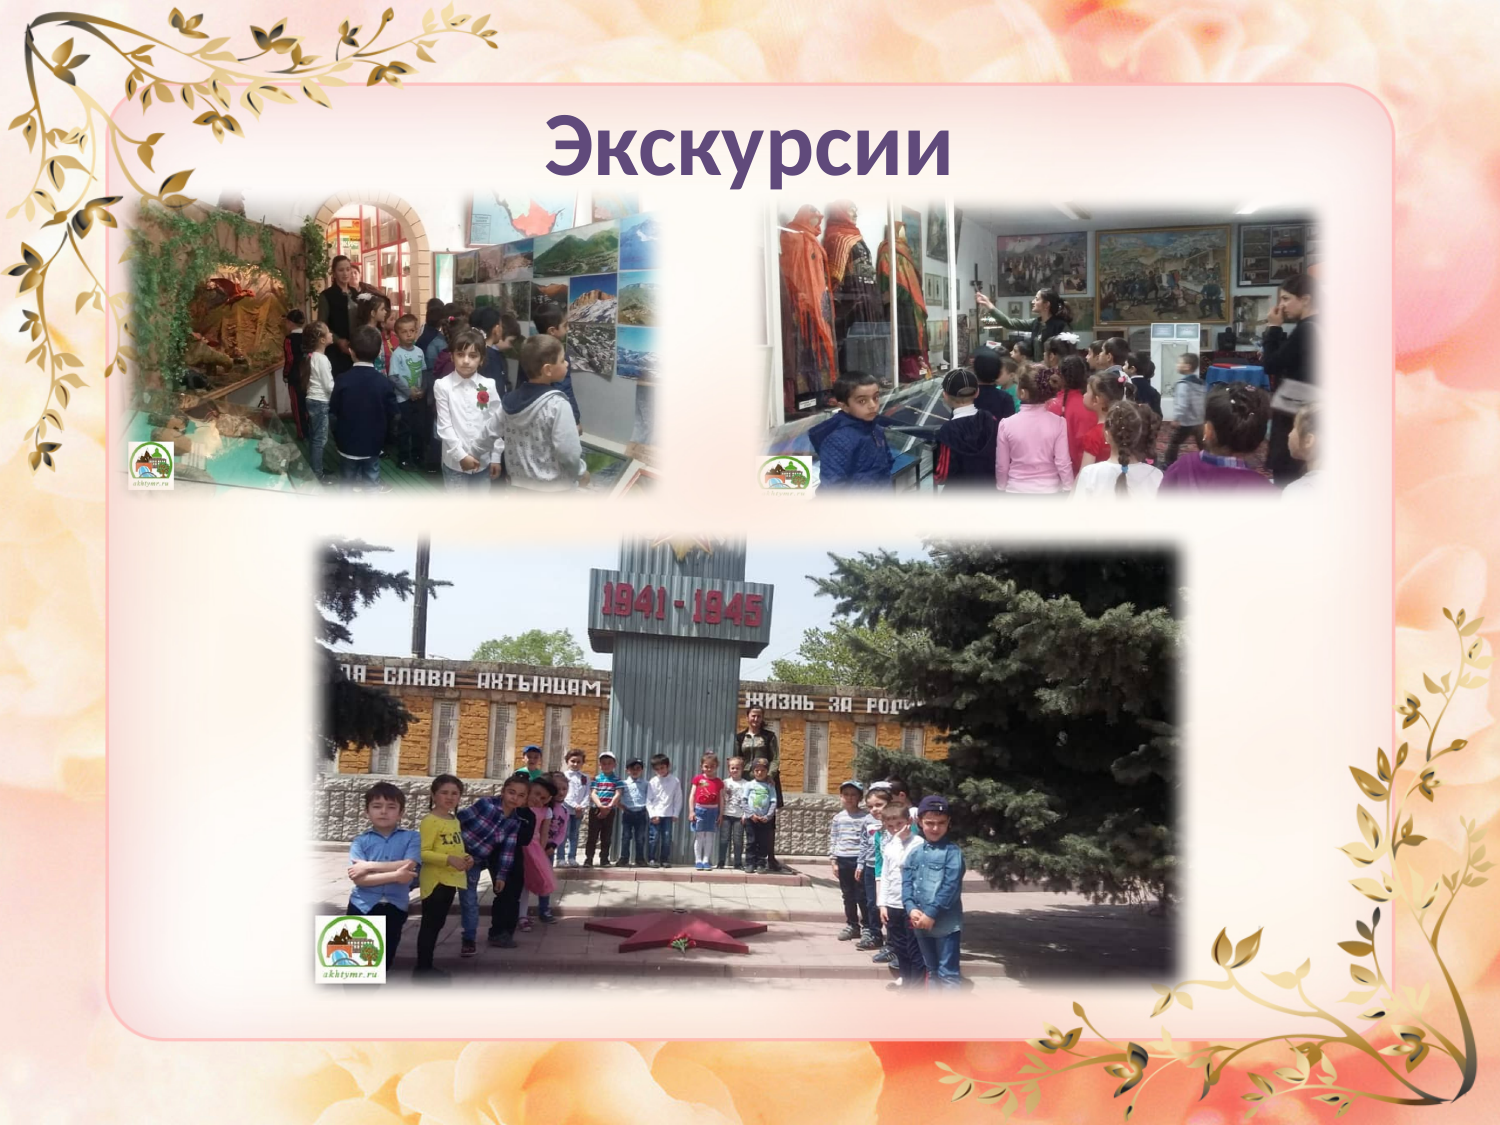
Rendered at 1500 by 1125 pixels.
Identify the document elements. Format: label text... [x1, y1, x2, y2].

title Экскурсии [75, 45, 1425, 233]
picture [0, 0, 1500, 1125]
